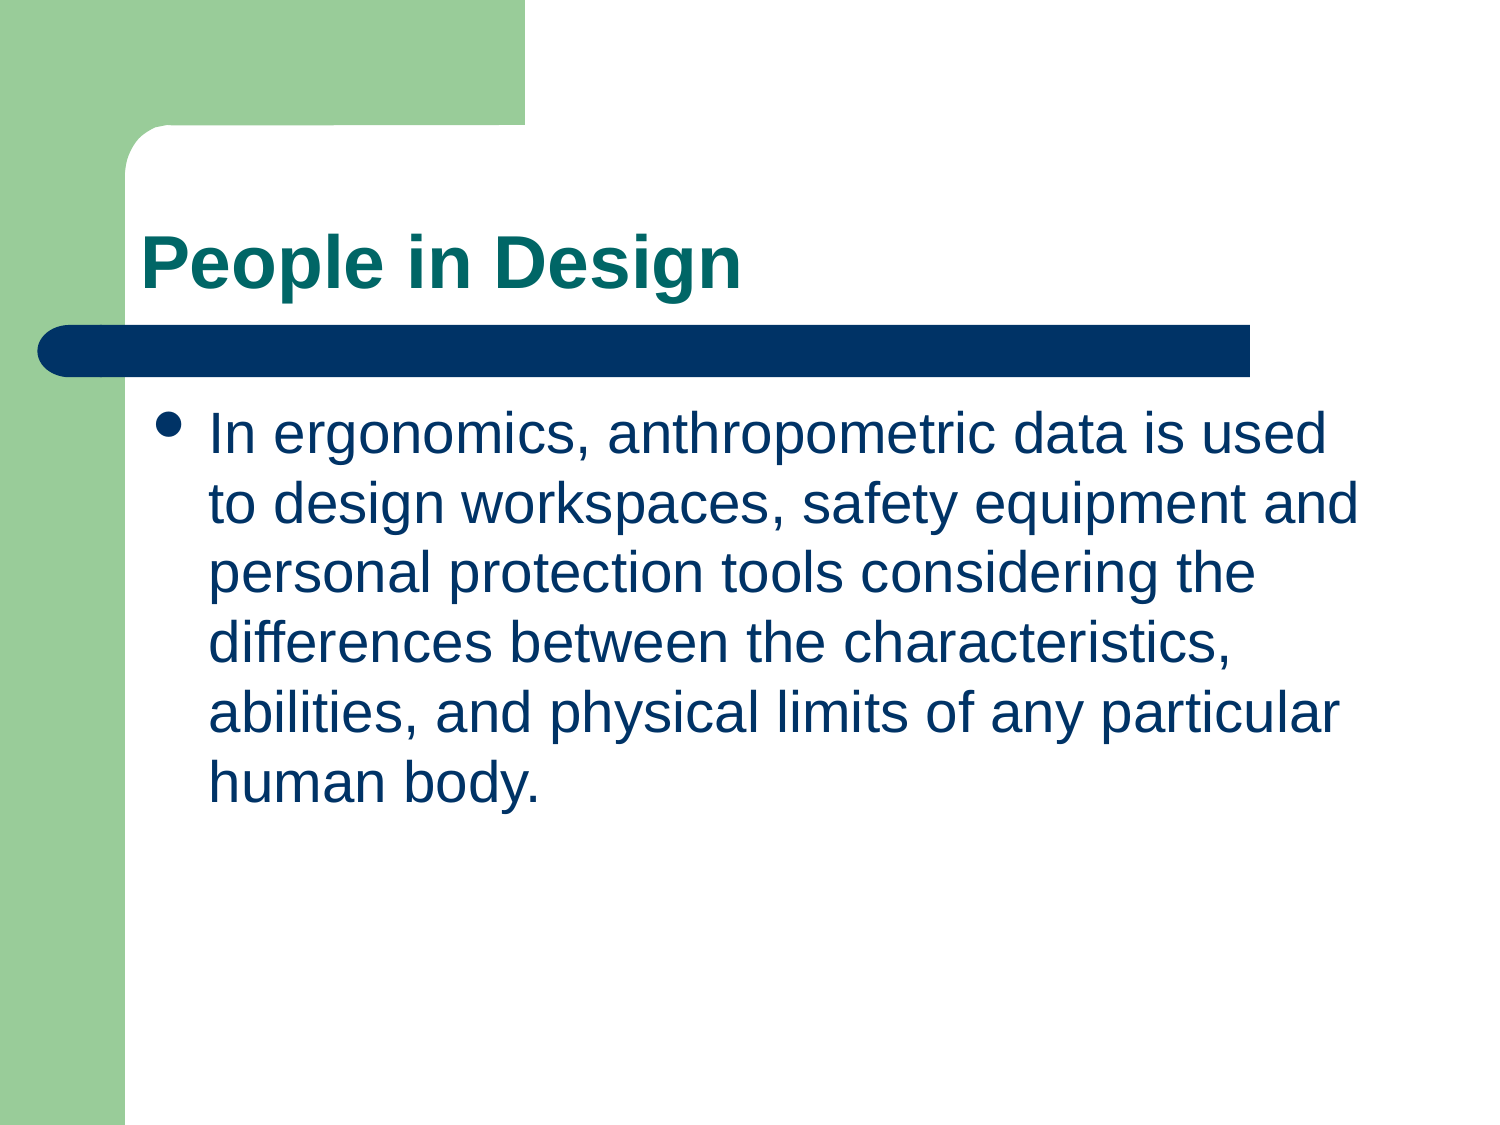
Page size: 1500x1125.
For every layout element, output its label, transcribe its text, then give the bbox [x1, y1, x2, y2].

list In ergonomics, anthropometric data is used to design workspaces, safety equipment and personal protection tools considering the differences between the characteristics, abilities, and physical limits of any particular human body. [137, 387, 1400, 999]
title People in Design [124, 124, 1426, 313]
